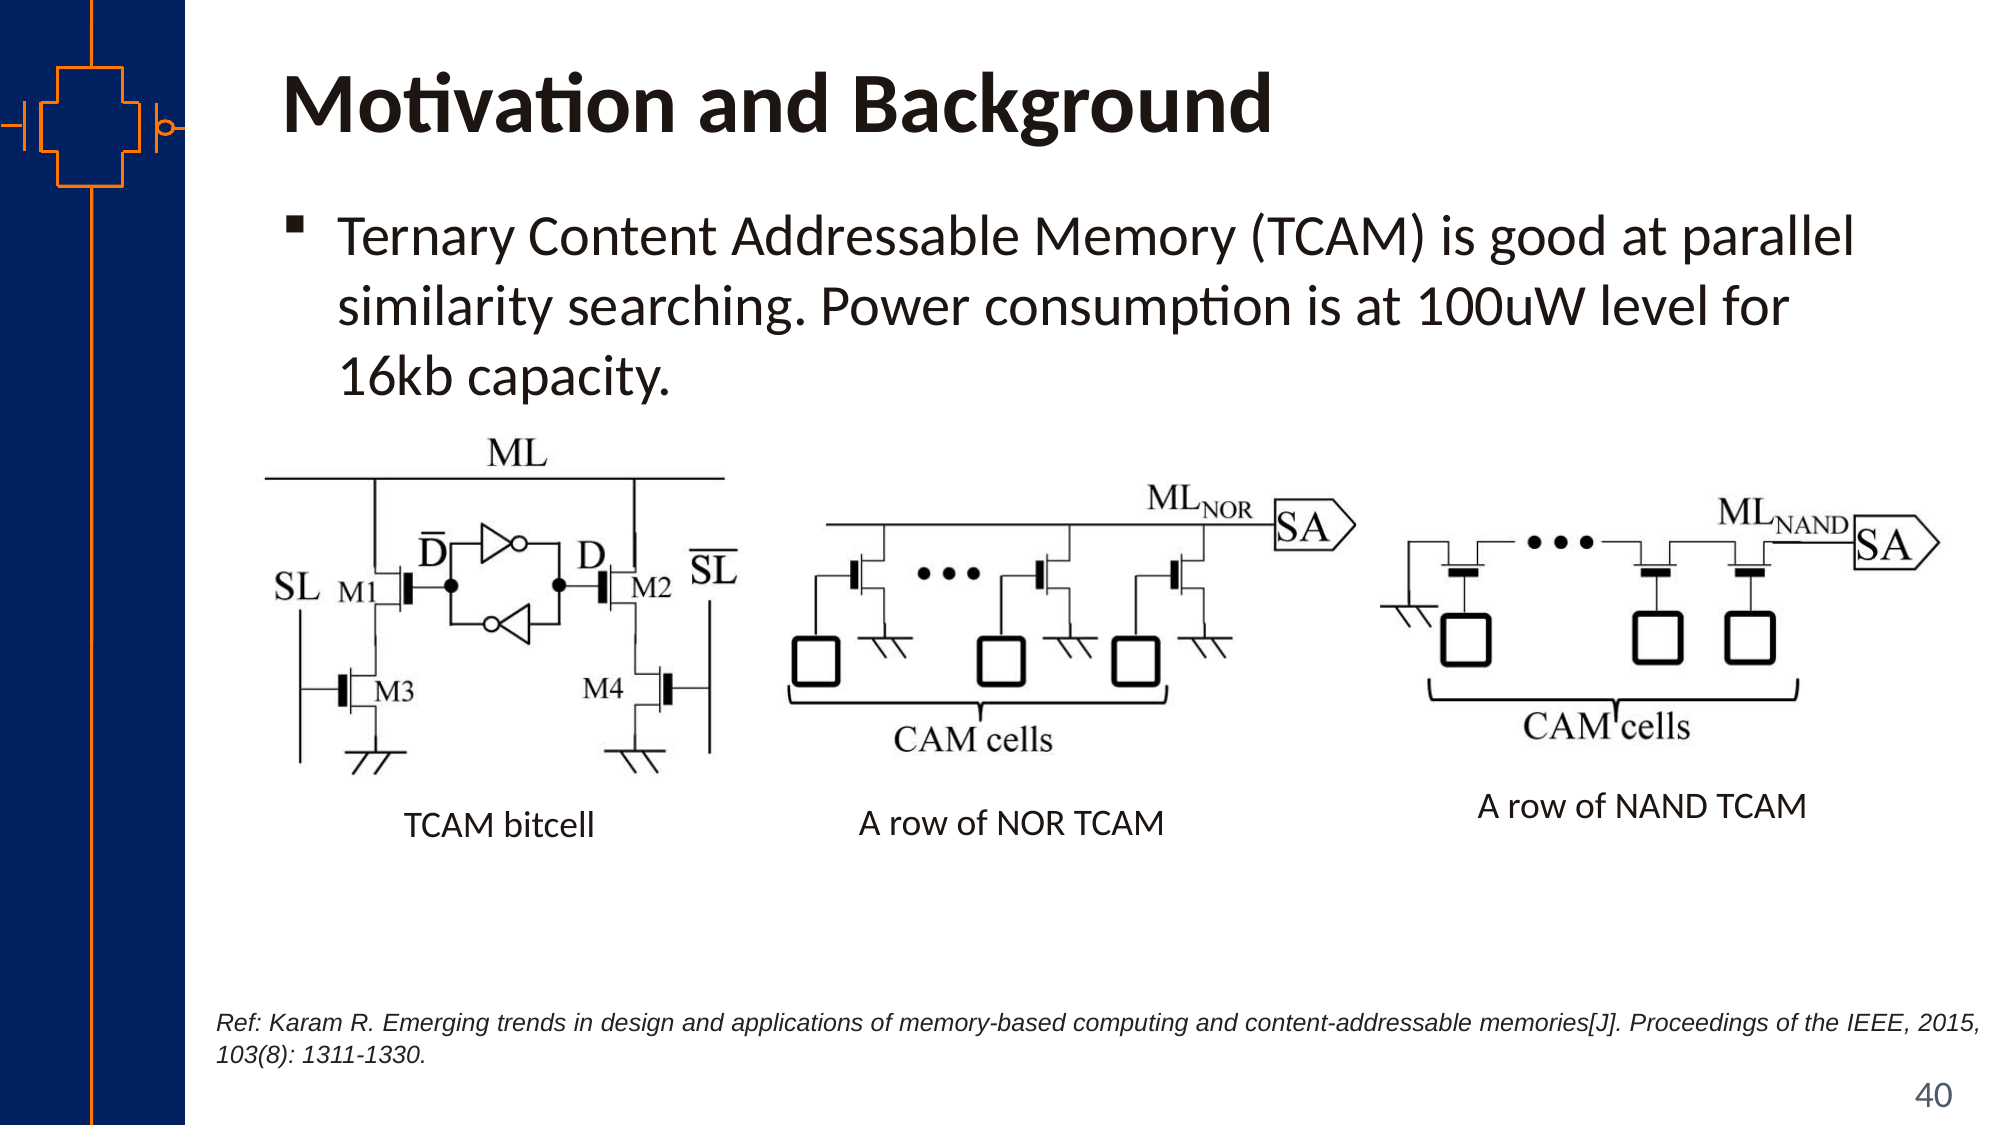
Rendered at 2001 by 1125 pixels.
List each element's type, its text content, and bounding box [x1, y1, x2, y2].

text_box A row of NAND TCAM [1462, 779, 1831, 834]
list Ternary Content Addressable Memory (TCAM) is good at parallel similarity searching. Power consumption is at 100uW level for 16kb capacity. [266, 189, 1900, 996]
picture [1379, 476, 1966, 768]
picture [762, 427, 1357, 773]
title Motivation and Background [266, 37, 1850, 157]
text_box A row of NOR TCAM [844, 790, 1213, 851]
slide_number 40 [1899, 1076, 1984, 1123]
picture [250, 414, 755, 791]
text_box Ref: Karam R. Emerging trends in design and applications of memory-based computing and content-addressable memories[J]. Proceedings of the IEEE, 2015, 103(8): 1311-1330. [201, 996, 2000, 1076]
text_box TCAM bitcell [388, 802, 618, 853]
